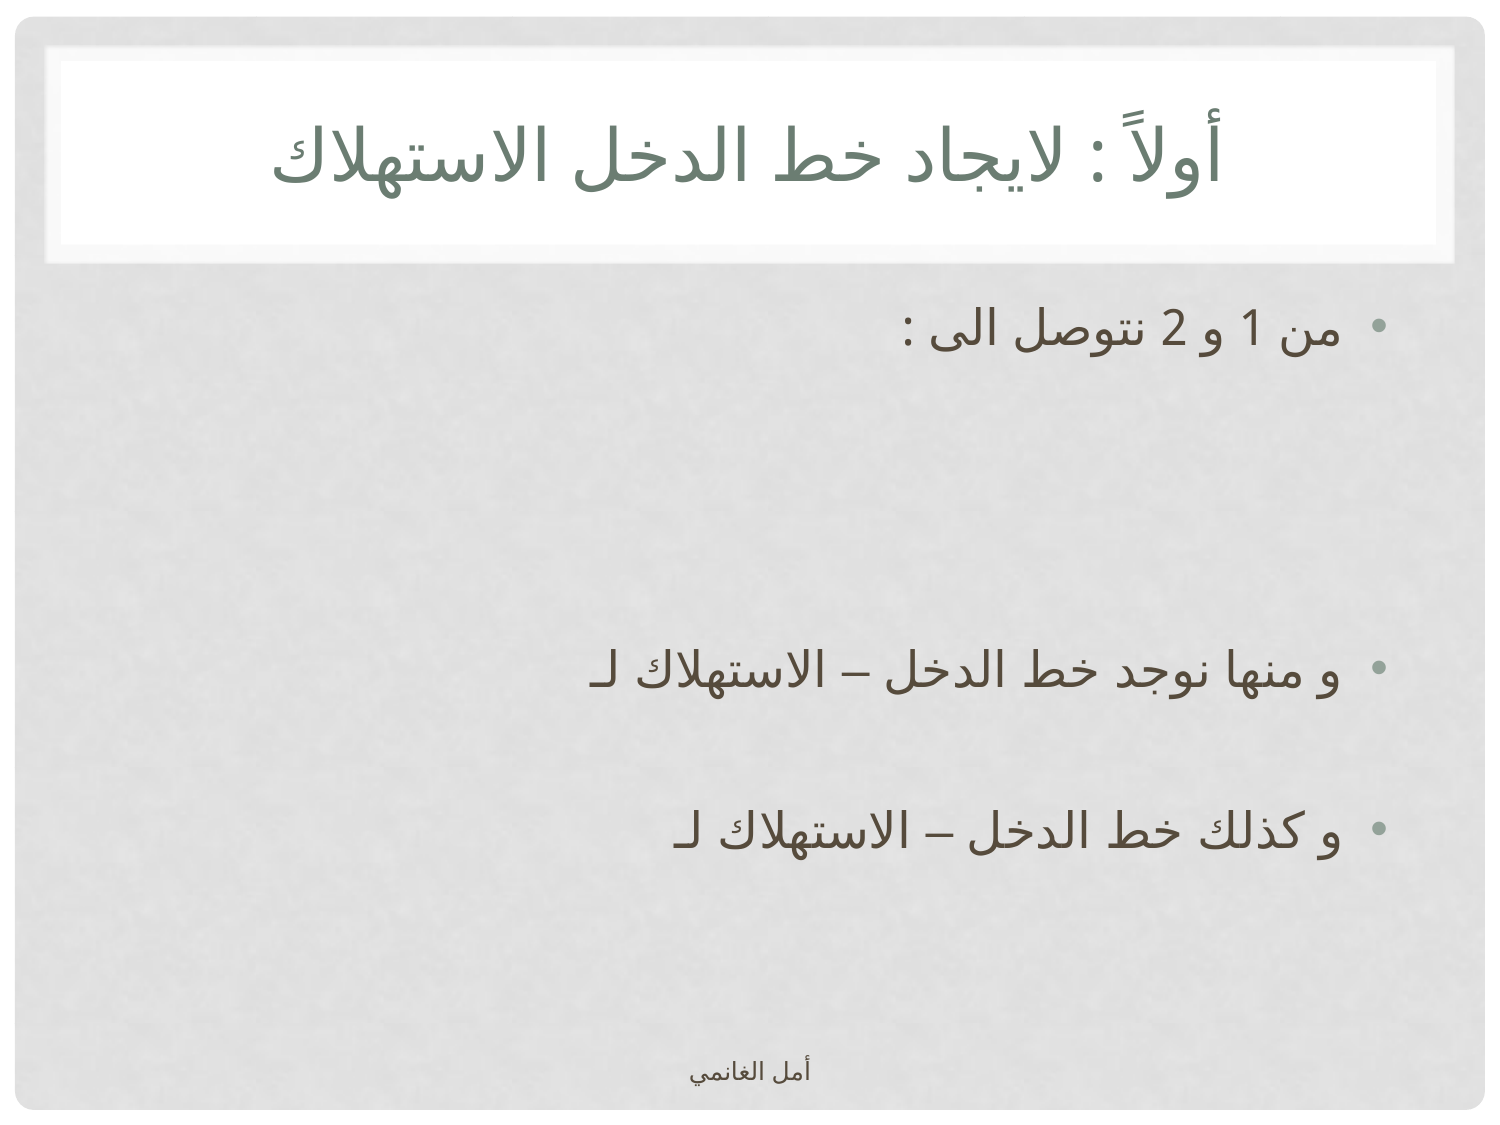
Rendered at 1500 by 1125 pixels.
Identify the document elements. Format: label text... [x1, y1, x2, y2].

title أولاً : لايجاد خط الدخل الاستهلاك [69, 66, 1425, 238]
footer أمل الغانمي [512, 1042, 988, 1103]
